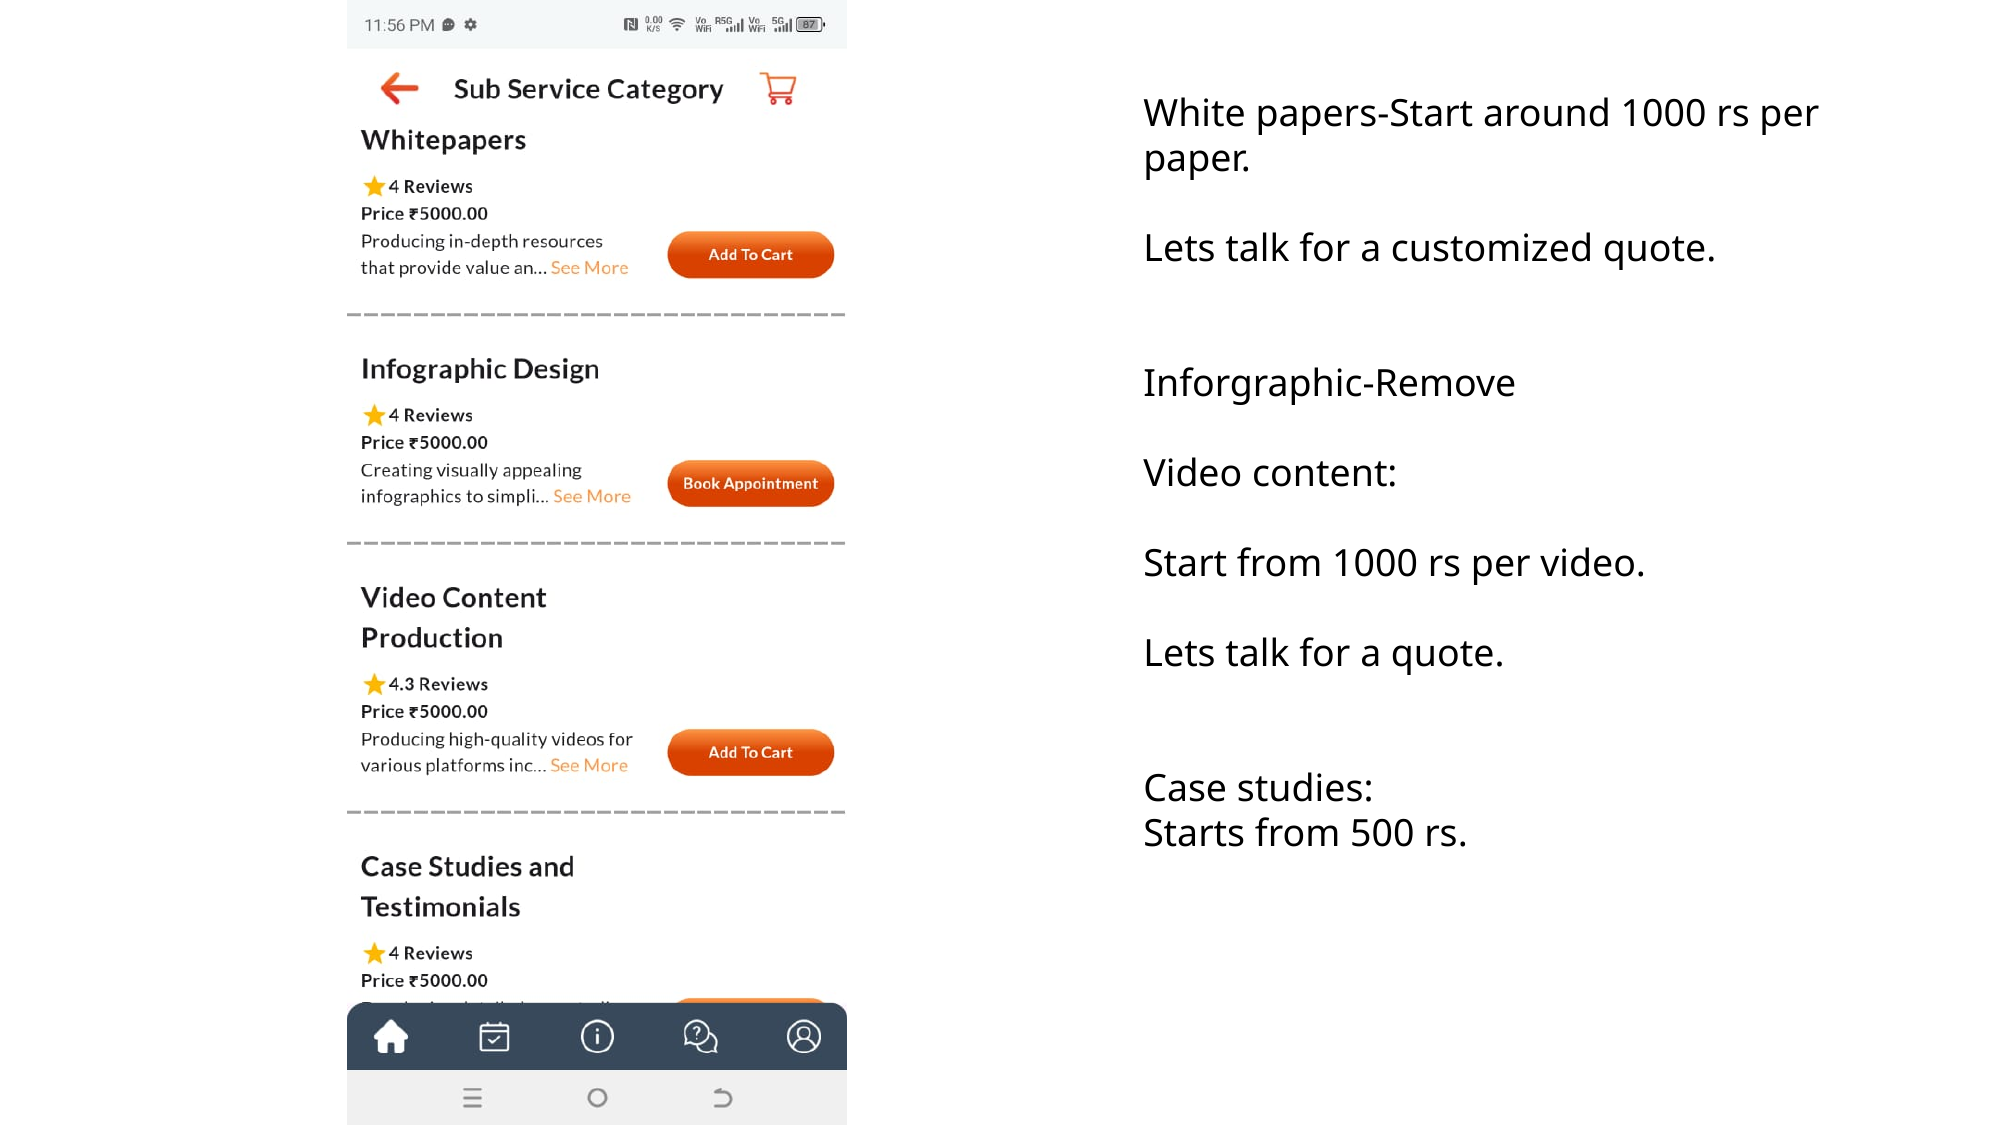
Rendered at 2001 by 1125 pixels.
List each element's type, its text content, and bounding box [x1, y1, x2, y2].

text_box White papers-Start around 1000 rs per paper. Lets talk for a customized quote. Inforgraphic-Remove Video content: Start from 1000 rs per video. Lets talk for a quote. Case studies: Starts from 500 rs. [1128, 81, 1848, 907]
picture [347, 0, 847, 1125]
